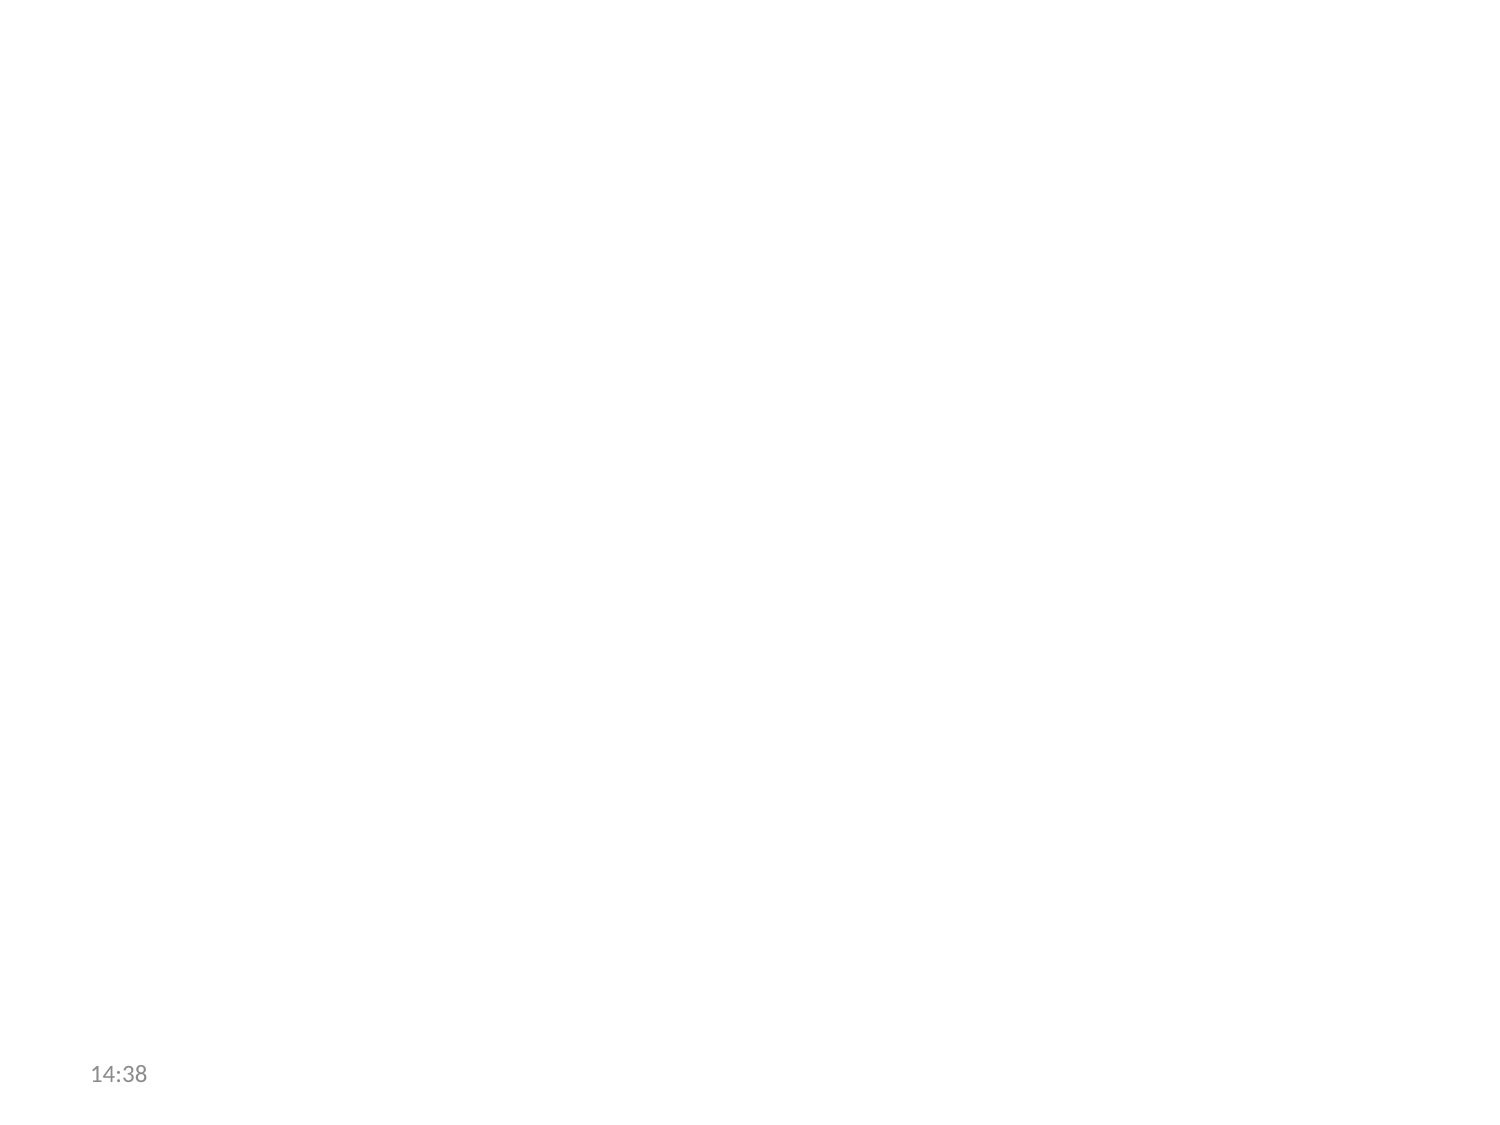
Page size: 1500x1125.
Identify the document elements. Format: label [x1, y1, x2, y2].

slide_number [75, 1042, 425, 1103]
